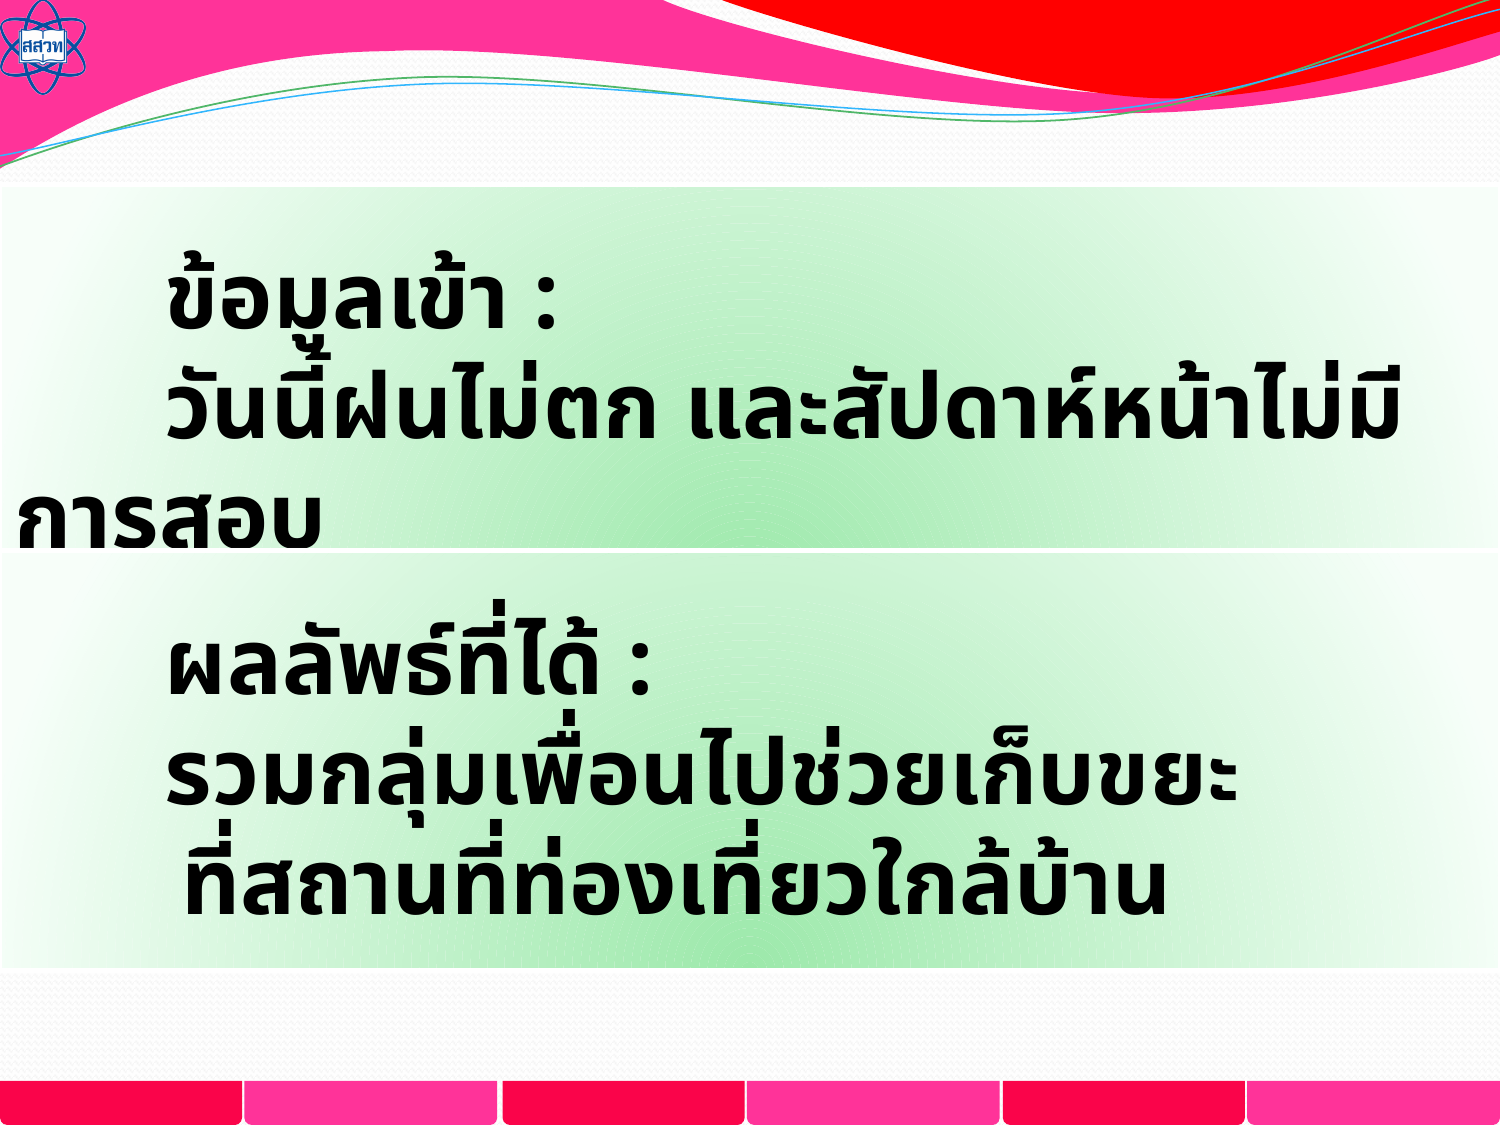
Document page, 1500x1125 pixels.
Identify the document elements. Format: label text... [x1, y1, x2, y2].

text_box ผลลัพธ์ที่ได้ : รวมกลุ่มเพื่อนไปช่วยเก็บขยะ ที่สถานที่ท่องเที่ยวใกล้บ้าน [0, 550, 1500, 971]
text_box ข้อมูลเข้า : วันนี้ฝนไม่ตก และสัปดาห์หน้าไม่มีการสอบ [0, 184, 1500, 550]
picture [0, 0, 86, 95]
